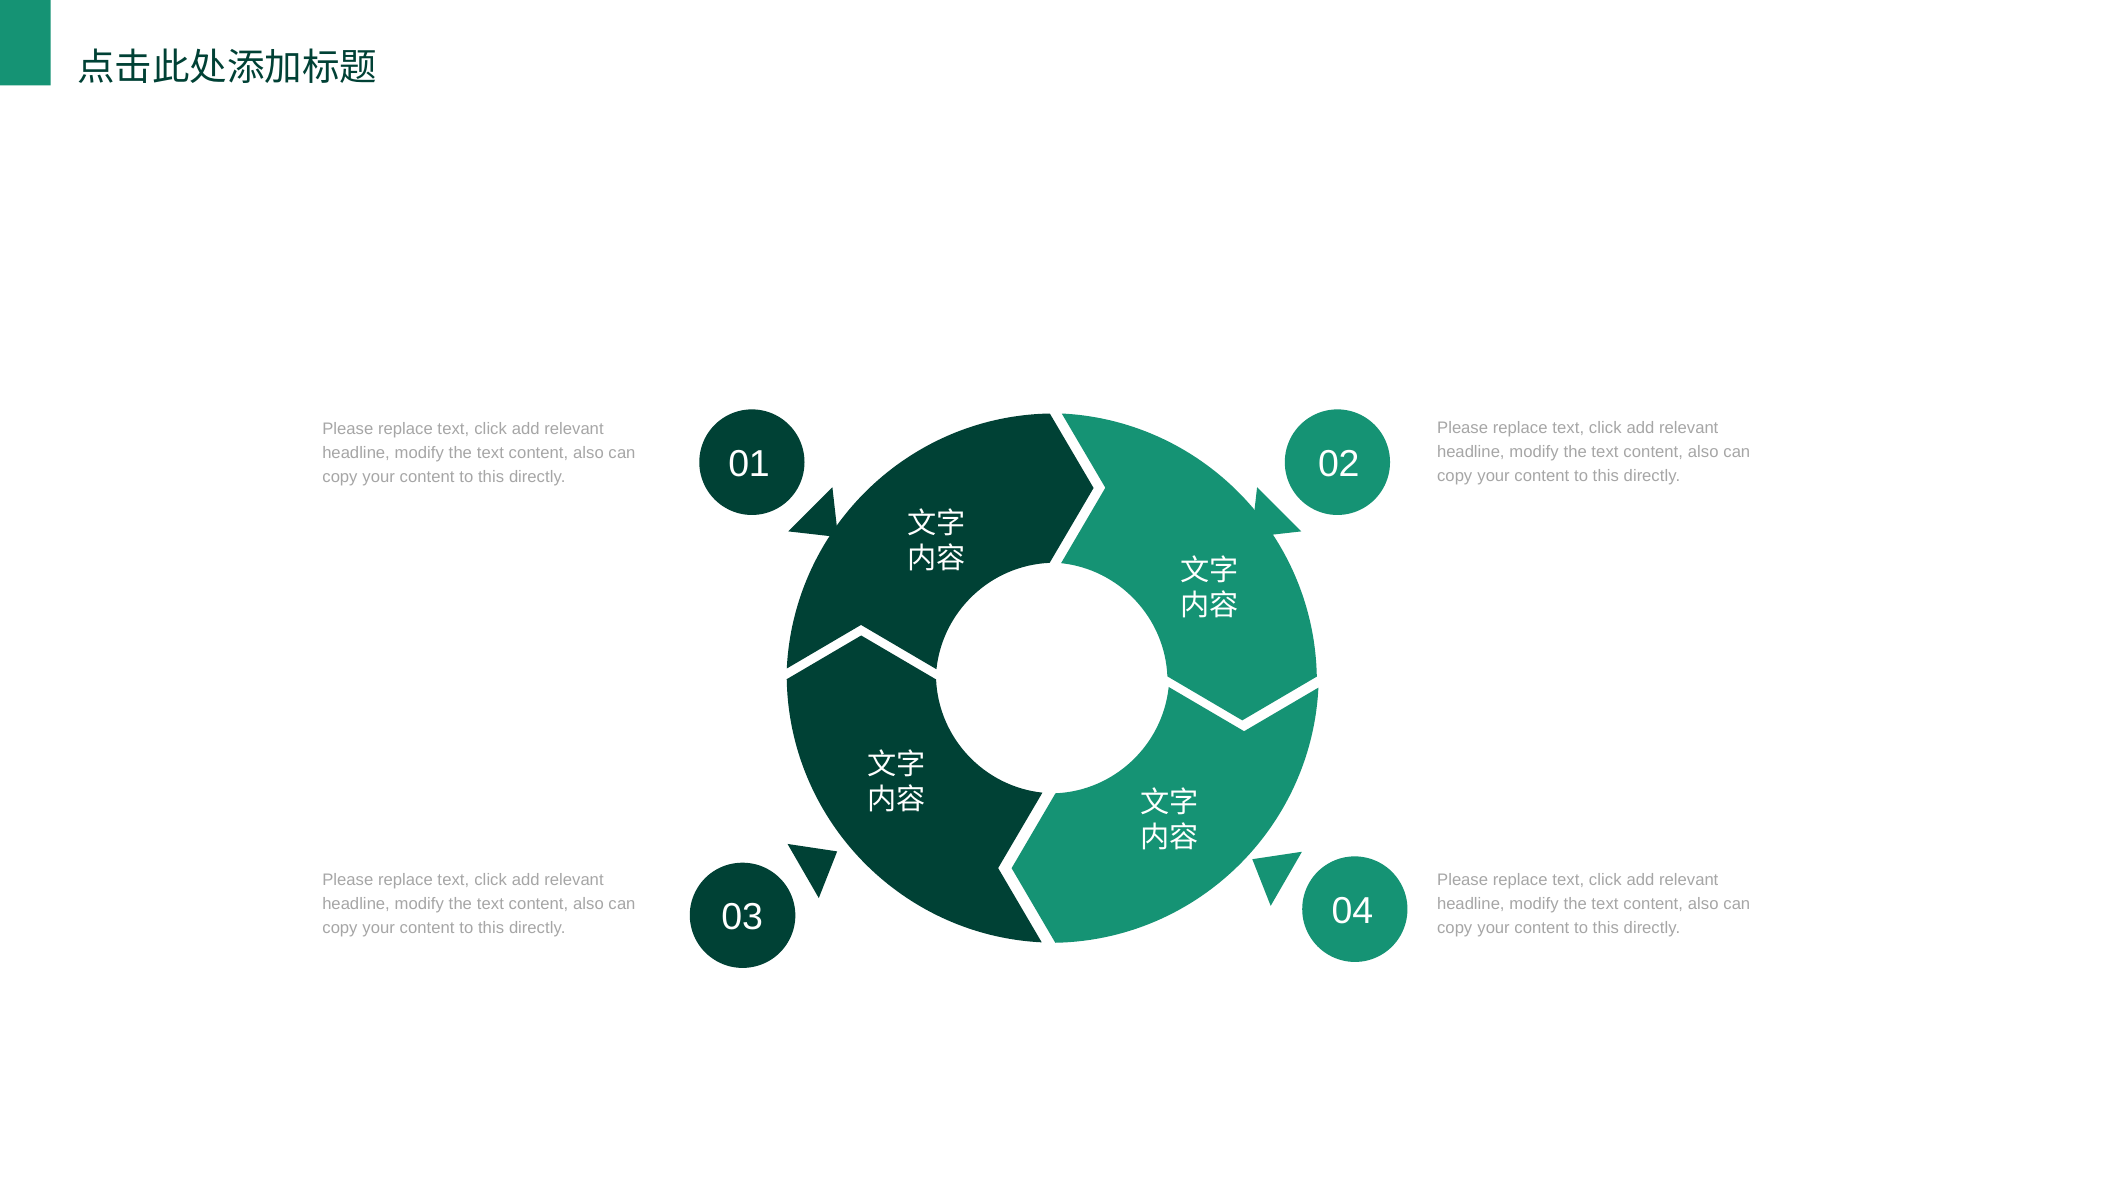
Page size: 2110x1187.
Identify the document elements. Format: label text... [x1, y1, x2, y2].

text_box [786, 635, 1043, 943]
text_box Please replace text, click add relevant headline, modify the text content, also can copy your content to this directly. [322, 865, 660, 937]
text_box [1248, 835, 1405, 969]
text_box 文字内容 [895, 483, 979, 595]
text_box [1061, 413, 1317, 721]
text_box 文字内容 [1167, 530, 1252, 643]
text_box 文字内容 [1127, 762, 1212, 875]
text_box [1011, 686, 1319, 943]
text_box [699, 409, 856, 543]
text_box 文字内容 [855, 724, 939, 836]
text_box 点击此处添加标题 [62, 35, 417, 94]
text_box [684, 827, 841, 961]
text_box Please replace text, click add relevant headline, modify the text content, also can copy your content to this directly. [1437, 865, 1782, 937]
text_box Please replace text, click add relevant headline, modify the text content, also can copy your content to this directly. [322, 414, 660, 486]
text_box [786, 413, 1094, 670]
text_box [1234, 409, 1391, 543]
text_box Please replace text, click add relevant headline, modify the text content, also can copy your content to this directly. [1437, 413, 1782, 485]
